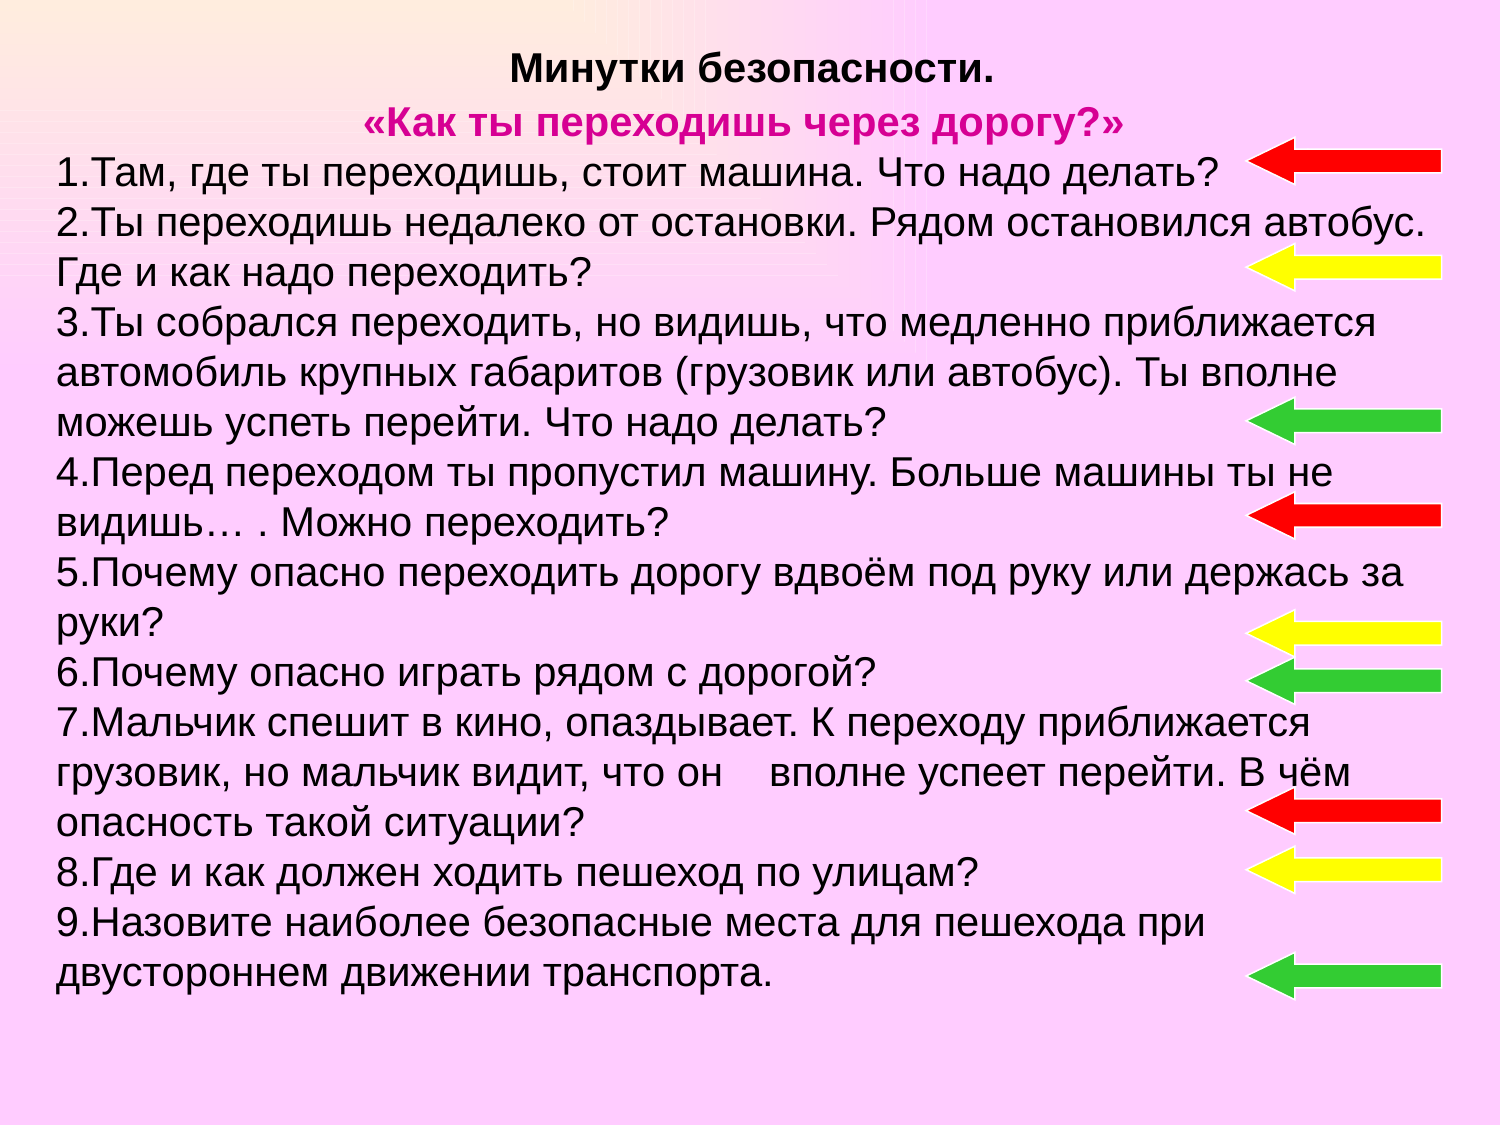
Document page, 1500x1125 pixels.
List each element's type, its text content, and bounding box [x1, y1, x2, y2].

text_box Минутки безопасности. «Как ты переходишь через дорогу?» 1.Там, где ты переходишь, стоит машина. Что надо делать? 2.Ты переходишь недалеко от остановки. Рядом остановился автобус. Где и как надо переходить? 3.Ты собрался переходить, но видишь, что медленно приближается автомобиль крупных габаритов (грузовик или автобус). Ты вполне можешь успеть перейти. Что надо делать? 4.Перед переходом ты пропустил машину. Больше машины ты не видишь… . Можно переходить? 5.Почему опасно переходить дорогу вдвоём под руку или держась за руки? 6.Почему опасно играть рядом с дорогой? 7.Мальчик спешит в кино, опаздывает. К переходу приближается грузовик, но мальчик видит, что он вполне успеет перейти. В чём опасность такой ситуации? 8.Где и как должен ходить пешеход по улицам? 9.Назовите наиболее безопасные места для пешехода при двустороннем движении транспорта. [41, 16, 1447, 1102]
text_box [1246, 609, 1442, 657]
text_box [1246, 243, 1442, 291]
text_box [1246, 657, 1442, 705]
text_box [1246, 786, 1442, 835]
text_box [1246, 952, 1442, 1000]
text_box [1246, 397, 1442, 445]
text_box [1246, 846, 1442, 894]
text_box [1246, 491, 1442, 540]
text_box [1246, 137, 1442, 185]
